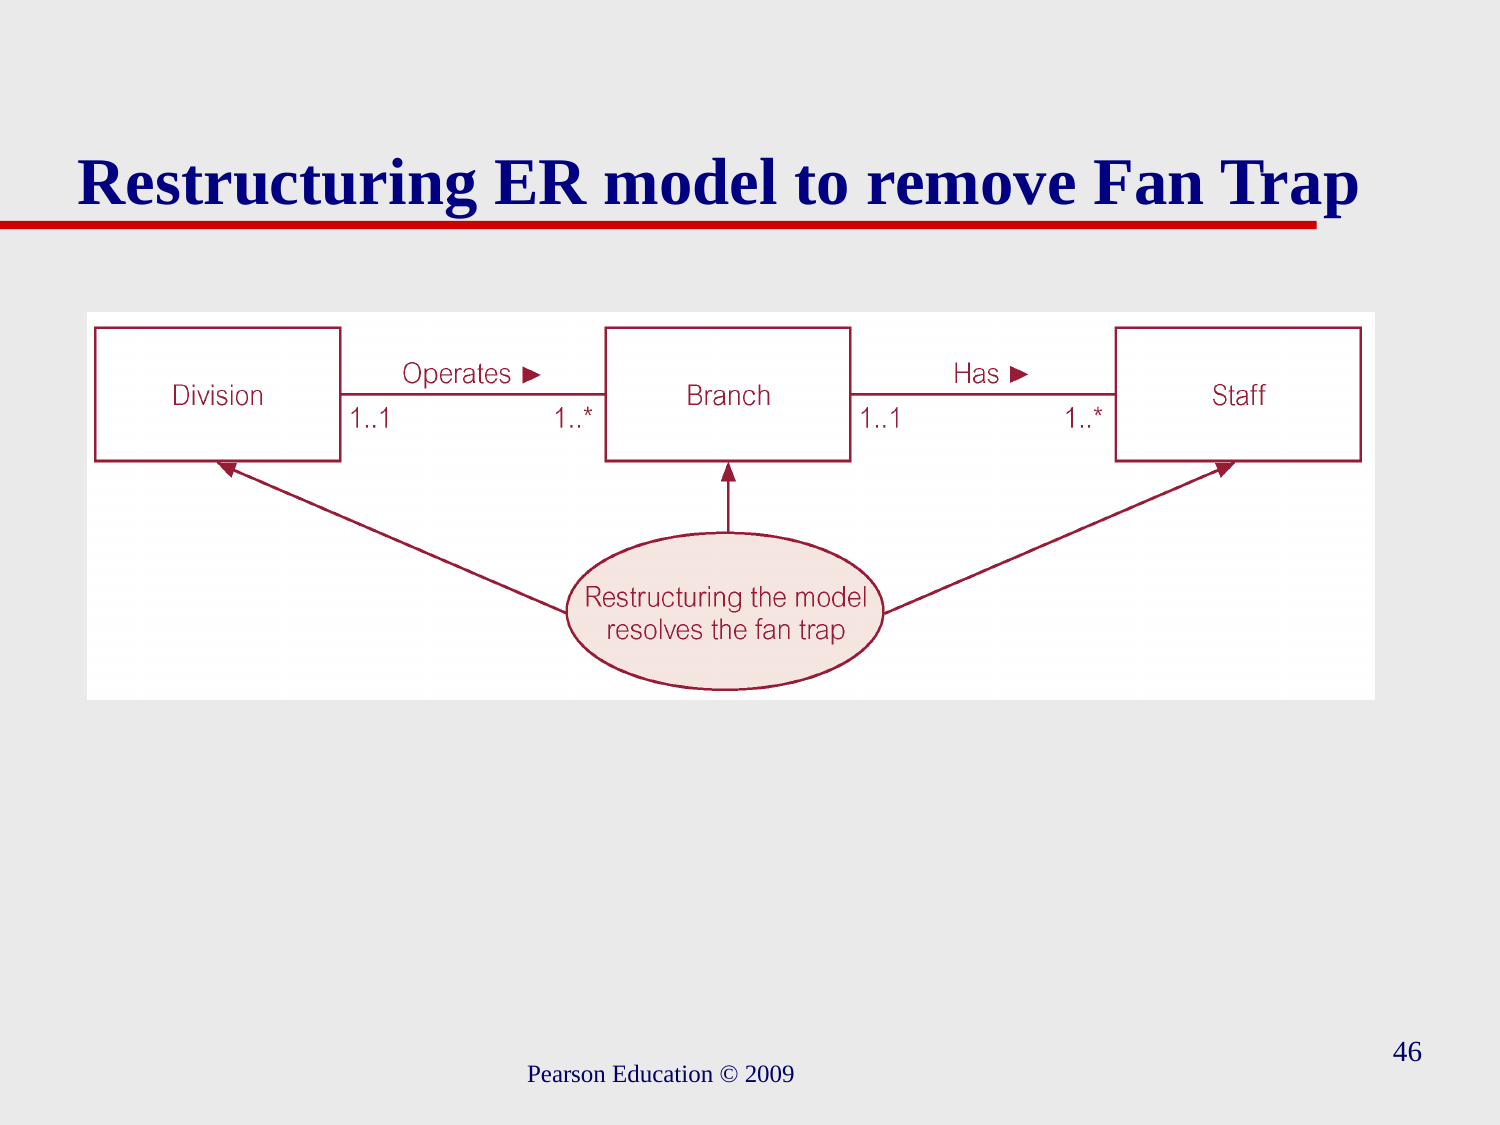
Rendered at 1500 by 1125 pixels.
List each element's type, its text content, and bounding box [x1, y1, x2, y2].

title Restructuring ER model to remove Fan Trap [62, 43, 1451, 226]
picture [87, 312, 1376, 701]
slide_number 46 [1125, 1012, 1438, 1088]
text_box Pearson Education © 2009 [512, 1050, 1038, 1095]
